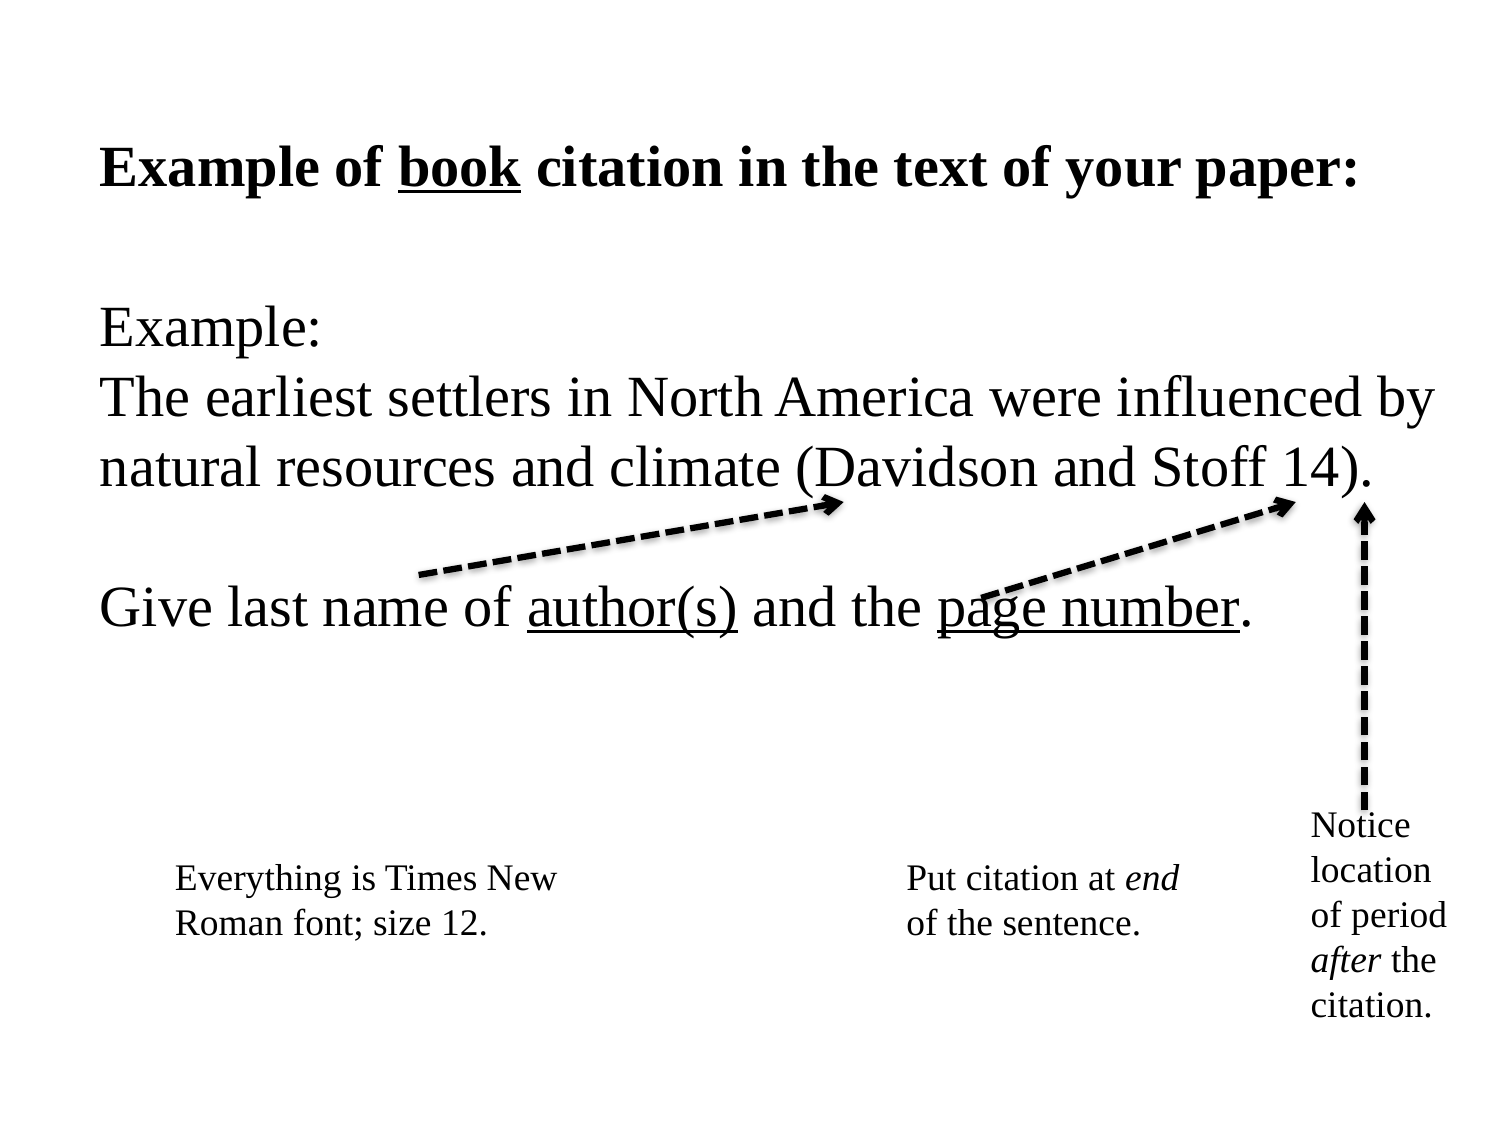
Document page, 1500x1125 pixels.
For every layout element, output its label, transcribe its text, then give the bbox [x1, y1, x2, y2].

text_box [418, 501, 844, 576]
text_box Notice location of period after the citation. [1295, 792, 1469, 1032]
text_box Everything is Times New Roman font; size 12. [160, 845, 611, 950]
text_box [980, 501, 1297, 599]
text_box Put citation at end of the sentence. [891, 845, 1198, 950]
text_box Example of book citation in the text of your paper: Example: The earliest settlers in North America were influenced by natural resources and climate (Davidson and Stoff 14). Give last name of author(s) and the page number. [85, 120, 1469, 786]
